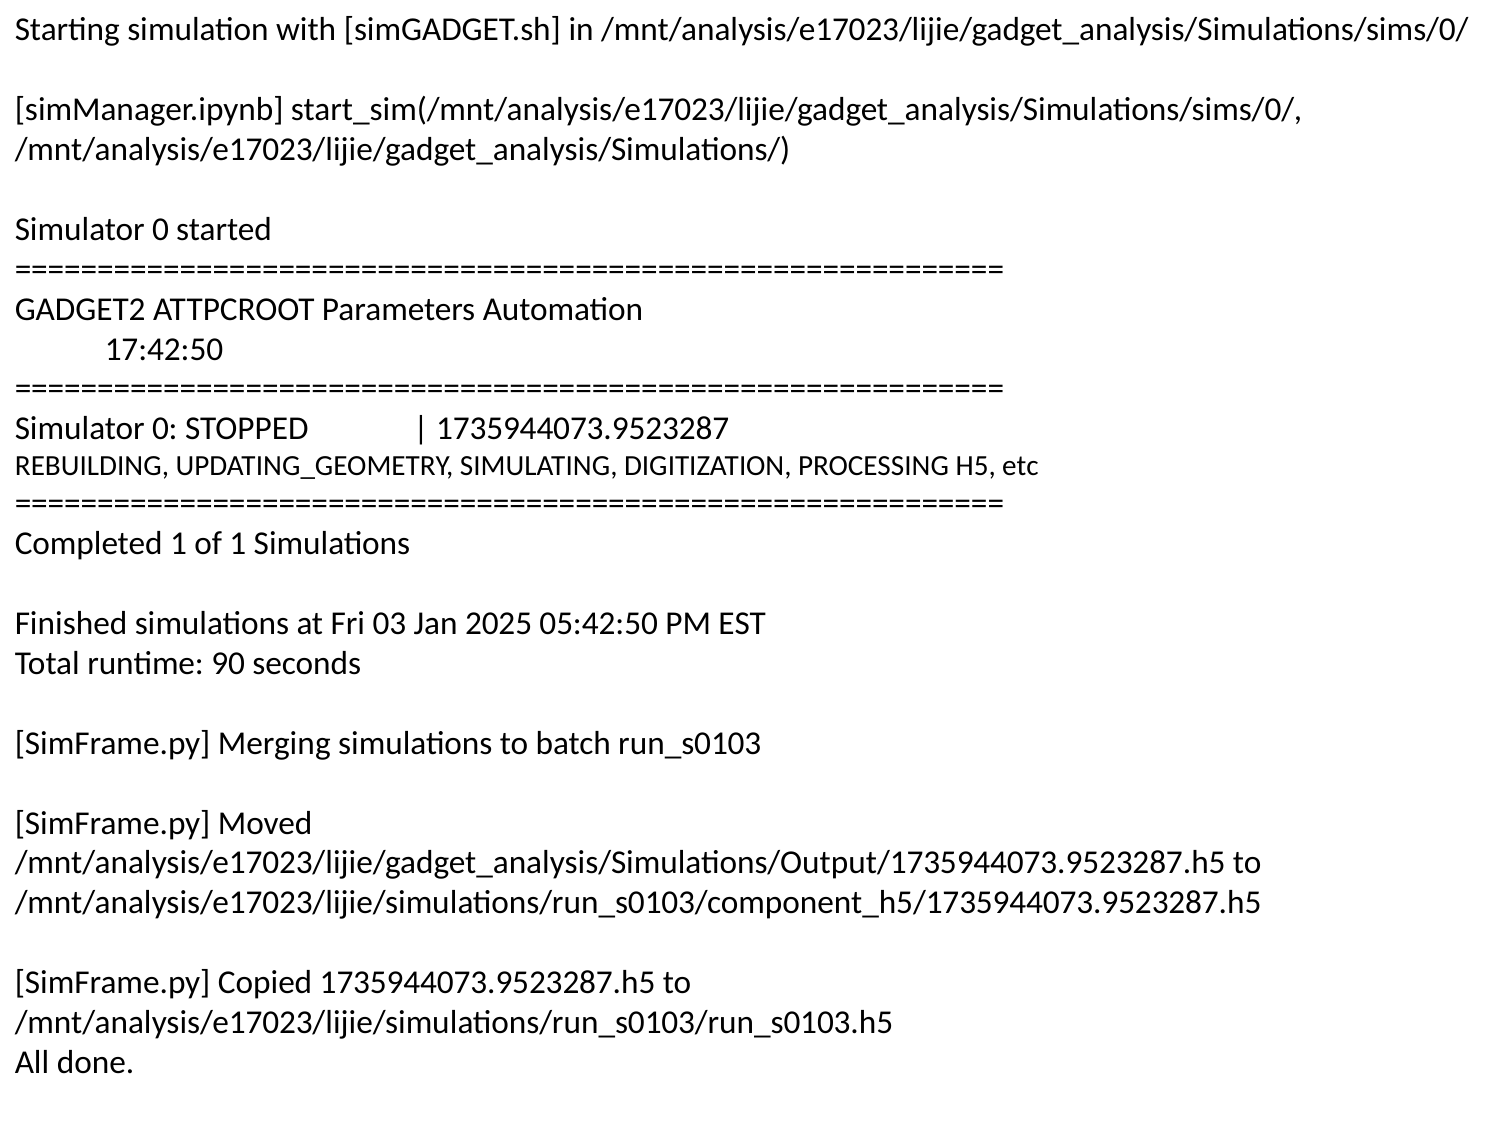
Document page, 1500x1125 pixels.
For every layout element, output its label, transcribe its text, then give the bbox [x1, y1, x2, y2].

text_box Starting simulation with [simGADGET.sh] in /mnt/analysis/e17023/lijie/gadget_analysis/Simulations/sims/0/ [simManager.ipynb] start_sim(/mnt/analysis/e17023/lijie/gadget_analysis/Simulations/sims/0/, /mnt/analysis/e17023/lijie/gadget_analysis/Simulations/) Simulator 0 started ============================================================ GADGET2 ATTPCROOT Parameters Automation 17:42:50 ============================================================ Simulator 0: STOPPED | 1735944073.9523287 REBUILDING, UPDATING_GEOMETRY, SIMULATING, DIGITIZATION, PROCESSING H5, etc ============================================================ Completed 1 of 1 Simulations Finished simulations at Fri 03 Jan 2025 05:42:50 PM EST Total runtime: 90 seconds [SimFrame.py] Merging simulations to batch run_s0103 [SimFrame.py] Moved /mnt/analysis/e17023/lijie/gadget_analysis/Simulations/Output/1735944073.9523287.h5 to /mnt/analysis/e17023/lijie/simulations/run_s0103/component_h5/1735944073.9523287.h5 [SimFrame.py] Copied 1735944073.9523287.h5 to /mnt/analysis/e17023/lijie/simulations/run_s0103/run_s0103.h5 All done. [0, 0, 1500, 1088]
